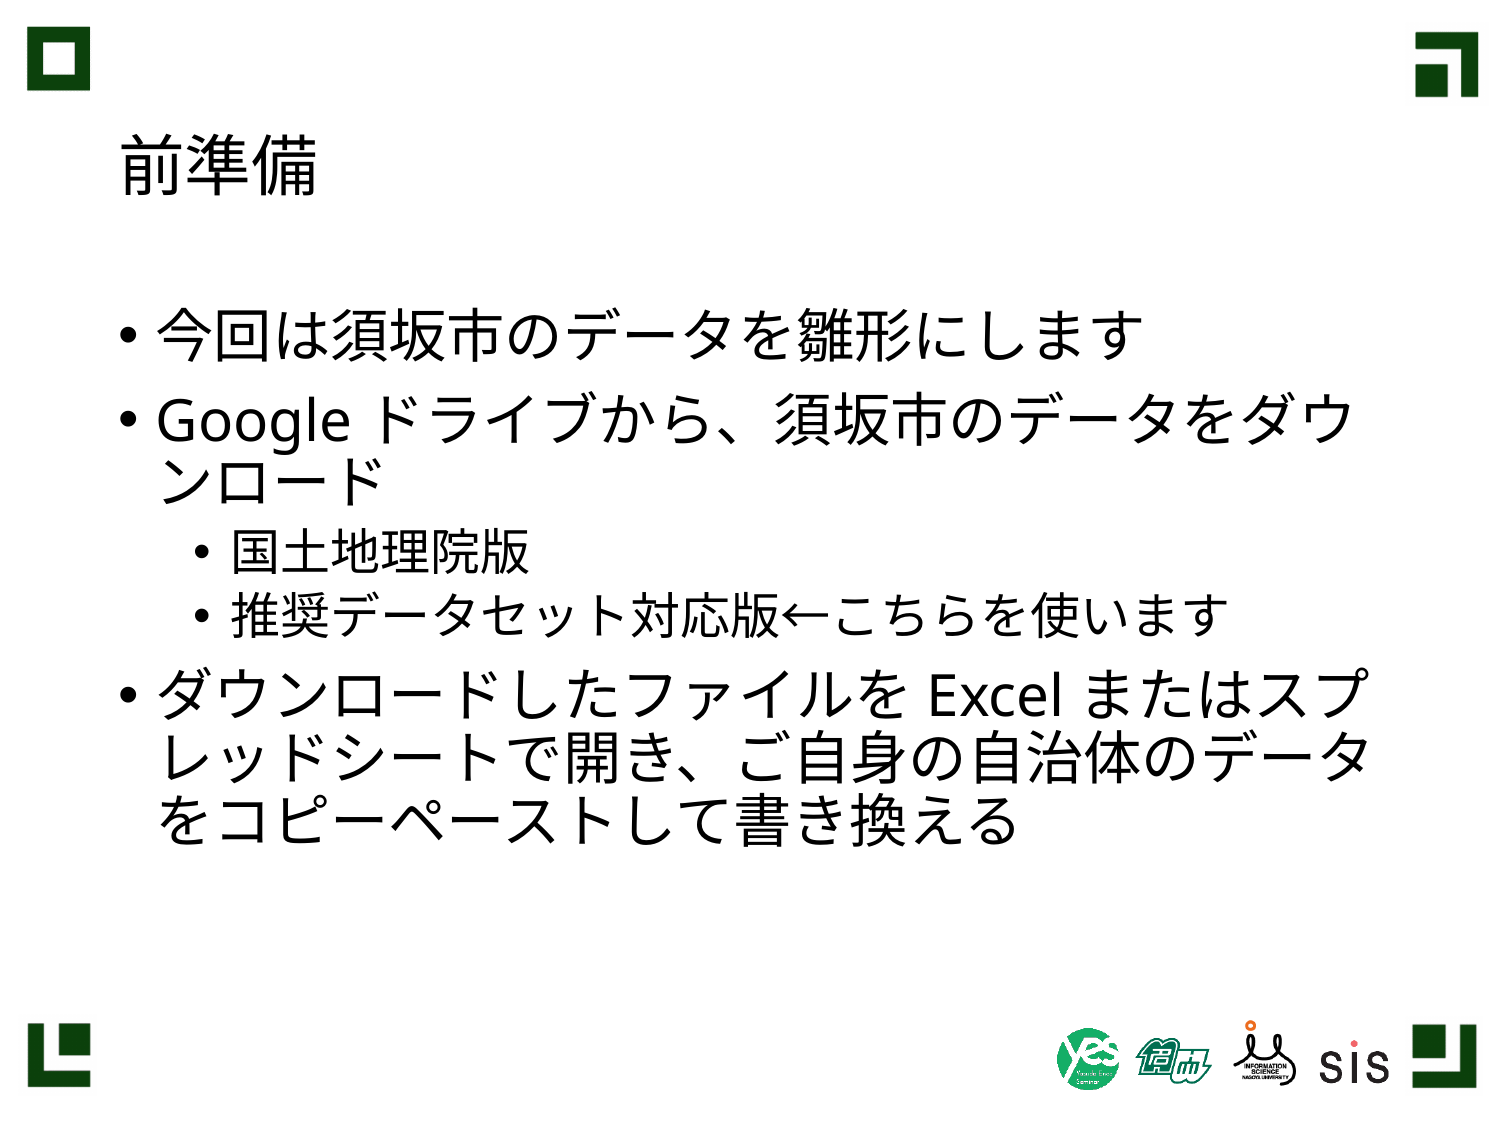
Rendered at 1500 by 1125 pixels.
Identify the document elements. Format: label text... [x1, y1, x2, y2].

picture [1057, 1028, 1119, 1090]
list 今回は須坂市のデータを雛形にします Googleドライブから、須坂市のデータをダウンロード 国土地理院版 推奨データセット対応版←こちらを使います ダウンロードしたファイルをExcelまたはスプレッドシートで開き、ご自身の自治体のデータをコピーペーストして書き換える [103, 299, 1397, 1014]
picture [1133, 1035, 1214, 1086]
picture [21, 22, 96, 95]
picture [19, 1015, 96, 1095]
picture [1406, 23, 1489, 106]
title 前準備 [103, 59, 1397, 278]
picture [1406, 1017, 1483, 1095]
picture [1315, 1037, 1393, 1086]
picture [1233, 1020, 1296, 1086]
